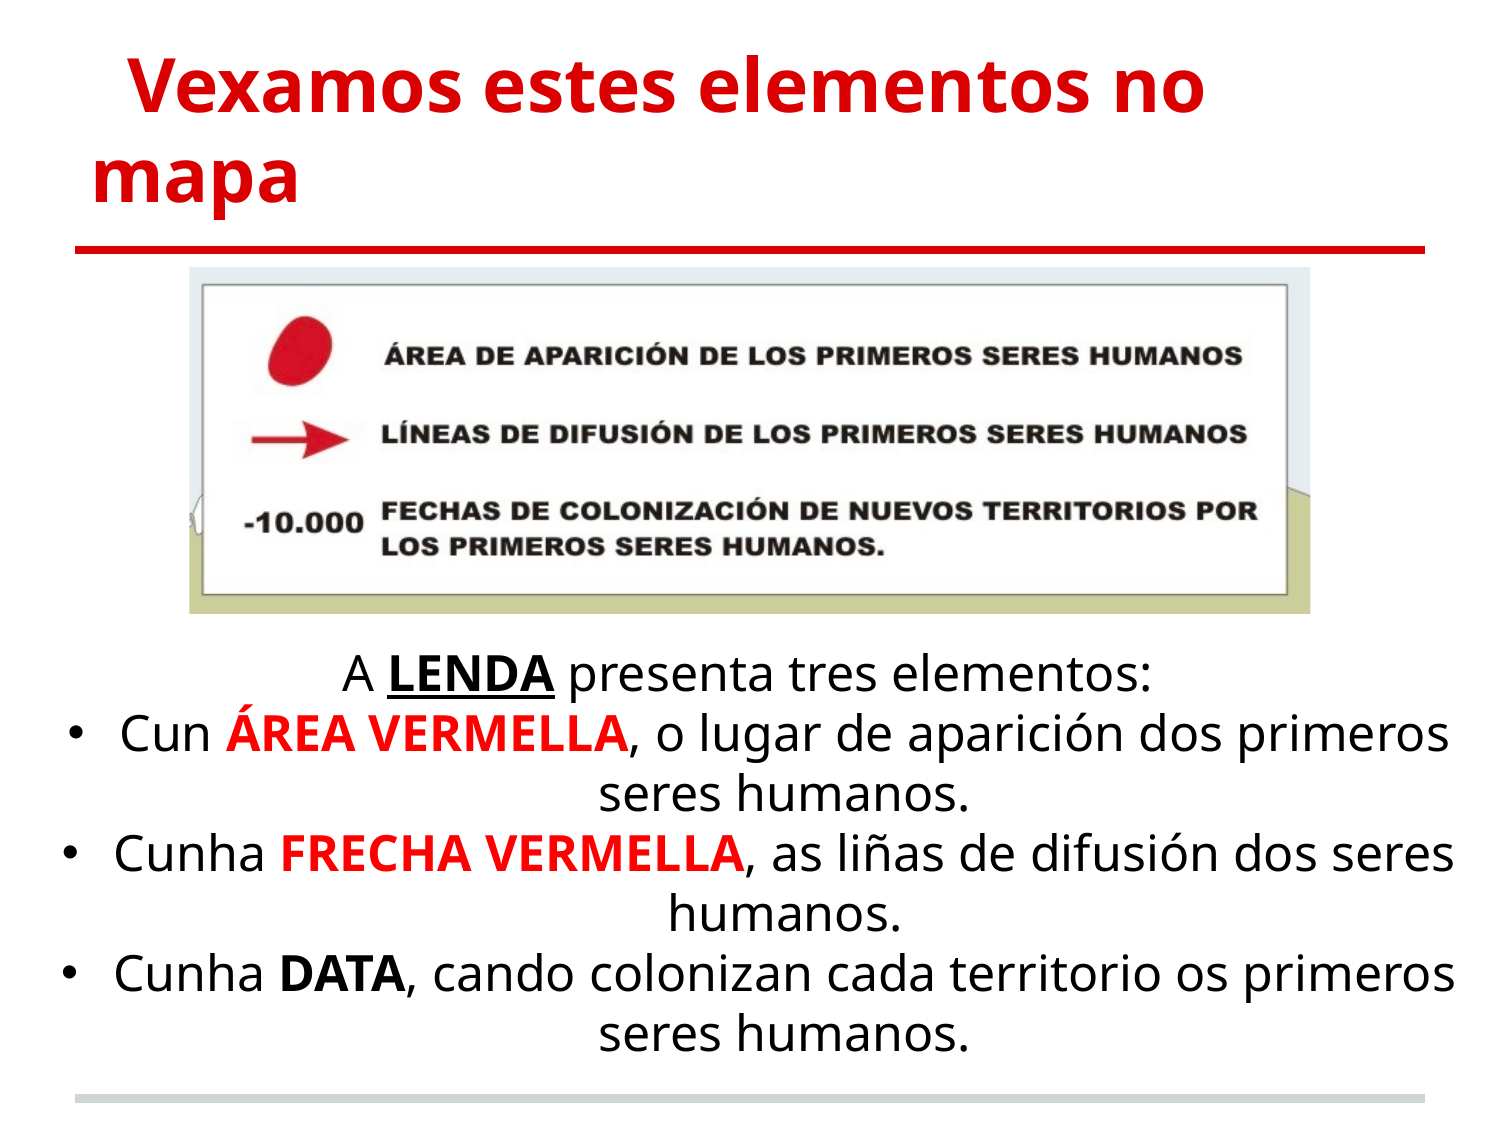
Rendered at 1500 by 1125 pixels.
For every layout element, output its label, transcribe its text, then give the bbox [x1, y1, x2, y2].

title Vexamos estes elementos no mapa [75, 45, 1425, 233]
text_box [189, 267, 1311, 614]
text_box A LENDA presenta tres elementos: Cun ÁREA VERMELLA, o lugar de aparición dos primeros seres humanos. Cunha FRECHA VERMELLA, as liñas de difusión dos seres humanos. Cunha DATA, cando colonizan cada territorio os primeros seres humanos. [7, 626, 1488, 1090]
